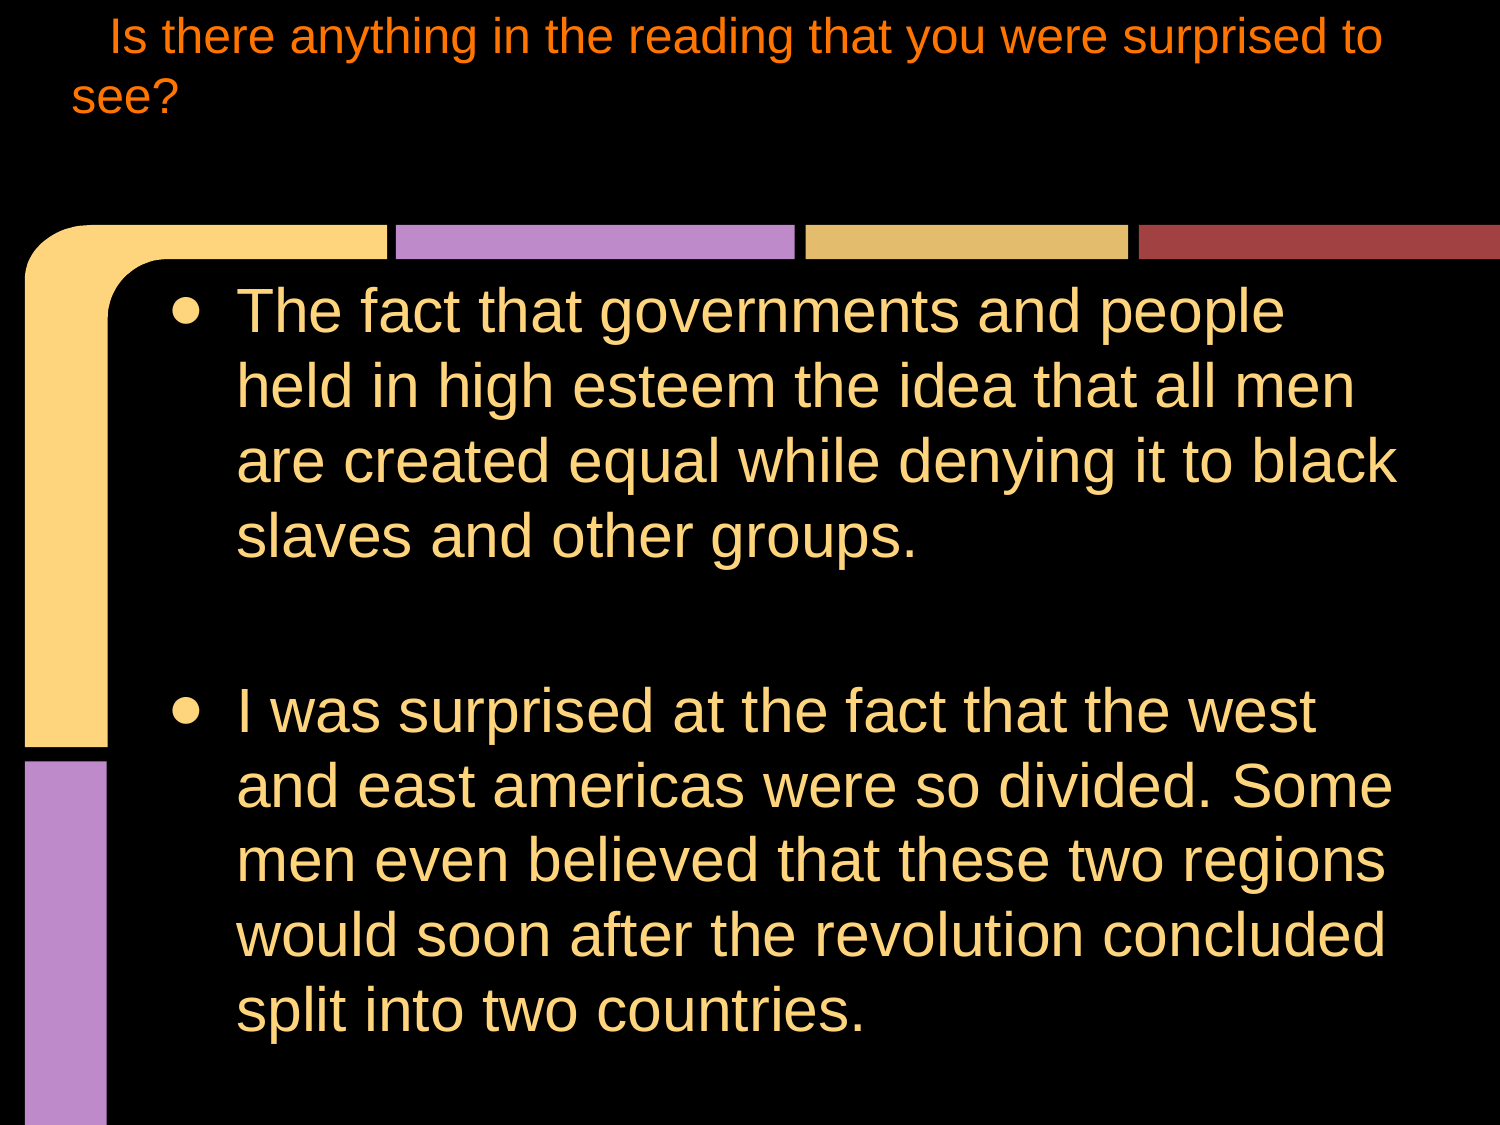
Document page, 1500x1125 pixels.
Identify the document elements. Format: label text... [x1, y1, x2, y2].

list The fact that governments and people held in high esteem the idea that all men are created equal while denying it to black slaves and other groups. I was surprised at the fact that the west and east americas were so divided. Some men even believed that these two regions would soon after the revolution concluded split into two countries. [145, 254, 1431, 1074]
title Is there anything in the reading that you were surprised to see? [56, 35, 1484, 140]
